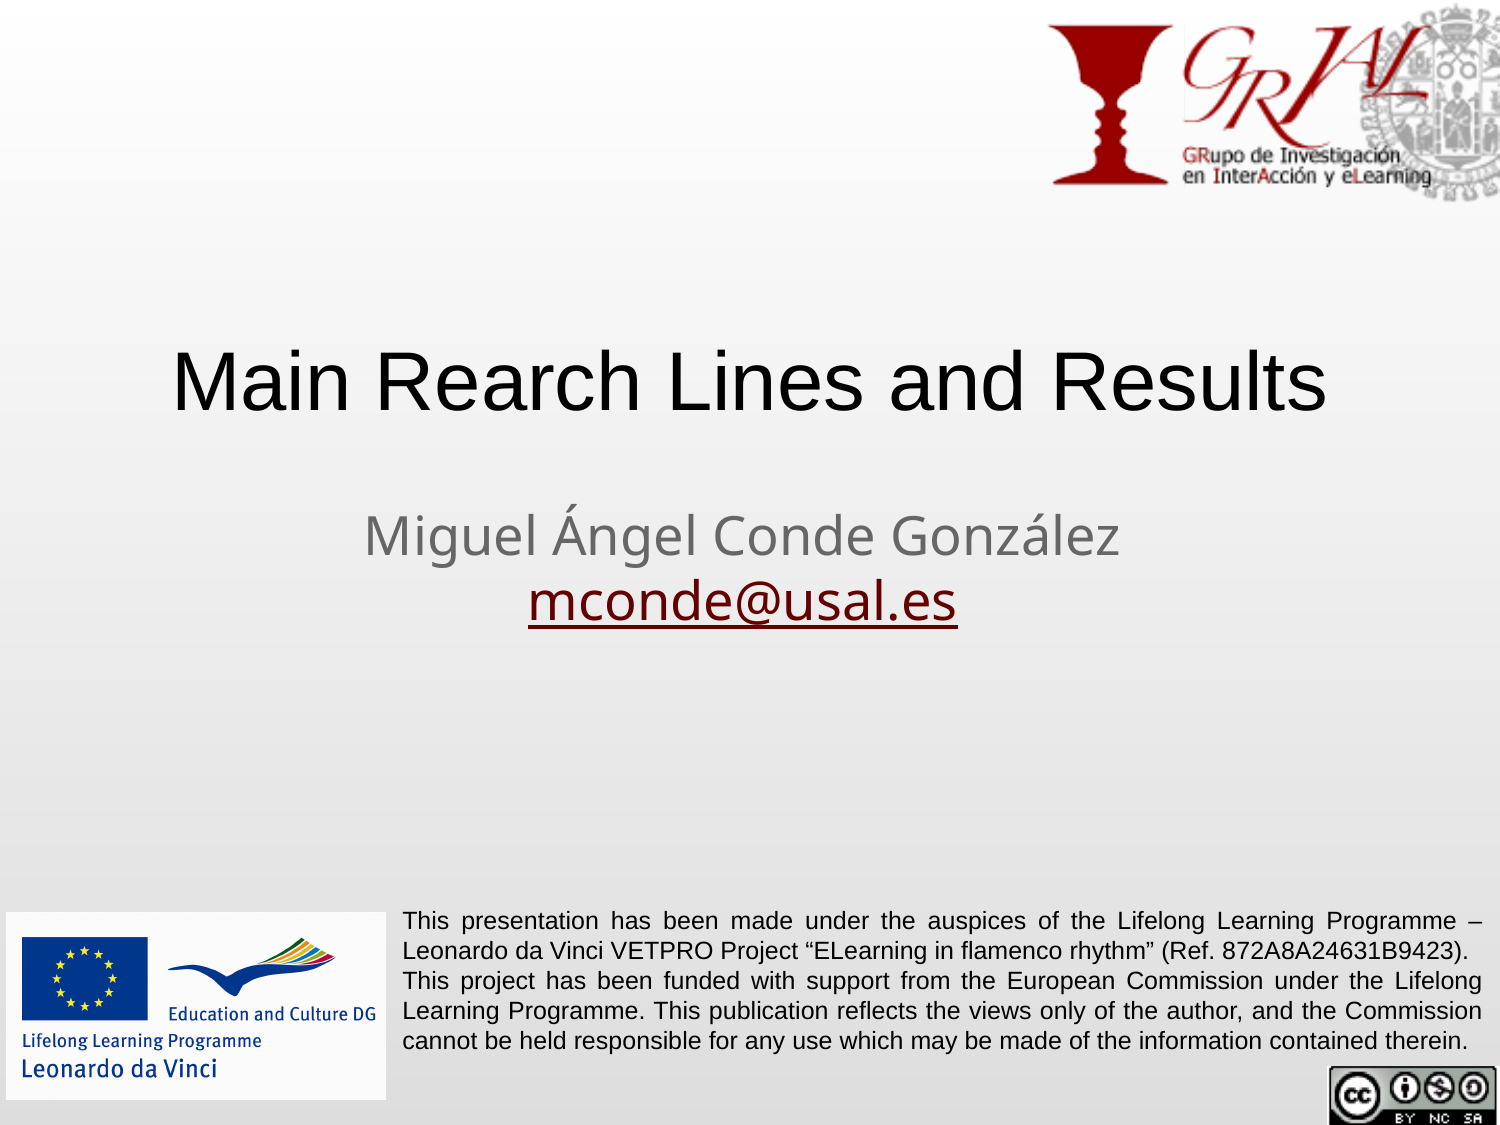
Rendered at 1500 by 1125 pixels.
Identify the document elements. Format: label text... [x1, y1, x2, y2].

text_box This presentation has been made under the auspices of the Lifelong Learning Programme – Leonardo da Vinci VETPRO Project “ELearning in flamenco rhythm” (Ref. 872A8A24631B9423). This project has been funded with support from the European Commission under the Lifelong Learning Programme. This publication reflects the views only of the author, and the Commission cannot be held responsible for any use which may be made of the information contained therein. [387, 897, 1500, 1107]
title Main Rearch Lines and Results [112, 256, 1388, 498]
picture [1039, 0, 1500, 209]
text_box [1326, 1066, 1500, 1125]
picture [5, 912, 387, 1101]
subtitle Miguel Ángel Conde González mconde@usal.es [225, 493, 1275, 782]
